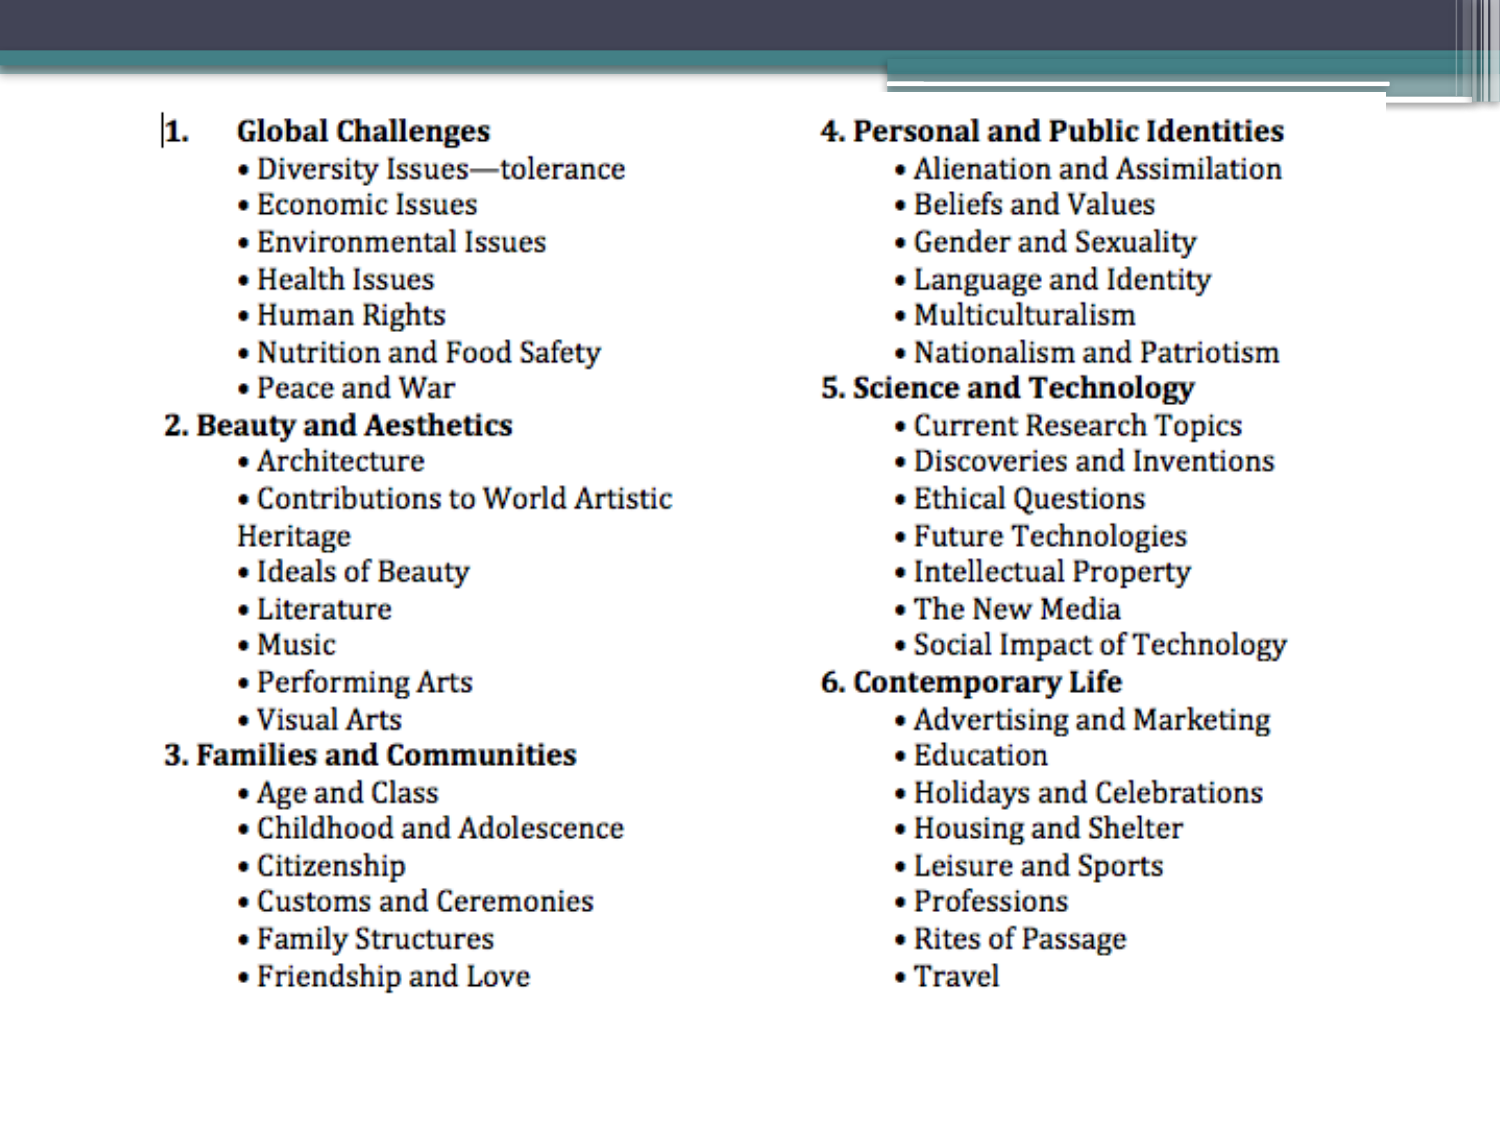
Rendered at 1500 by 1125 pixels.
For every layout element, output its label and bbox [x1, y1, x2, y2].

picture [114, 92, 1386, 1033]
